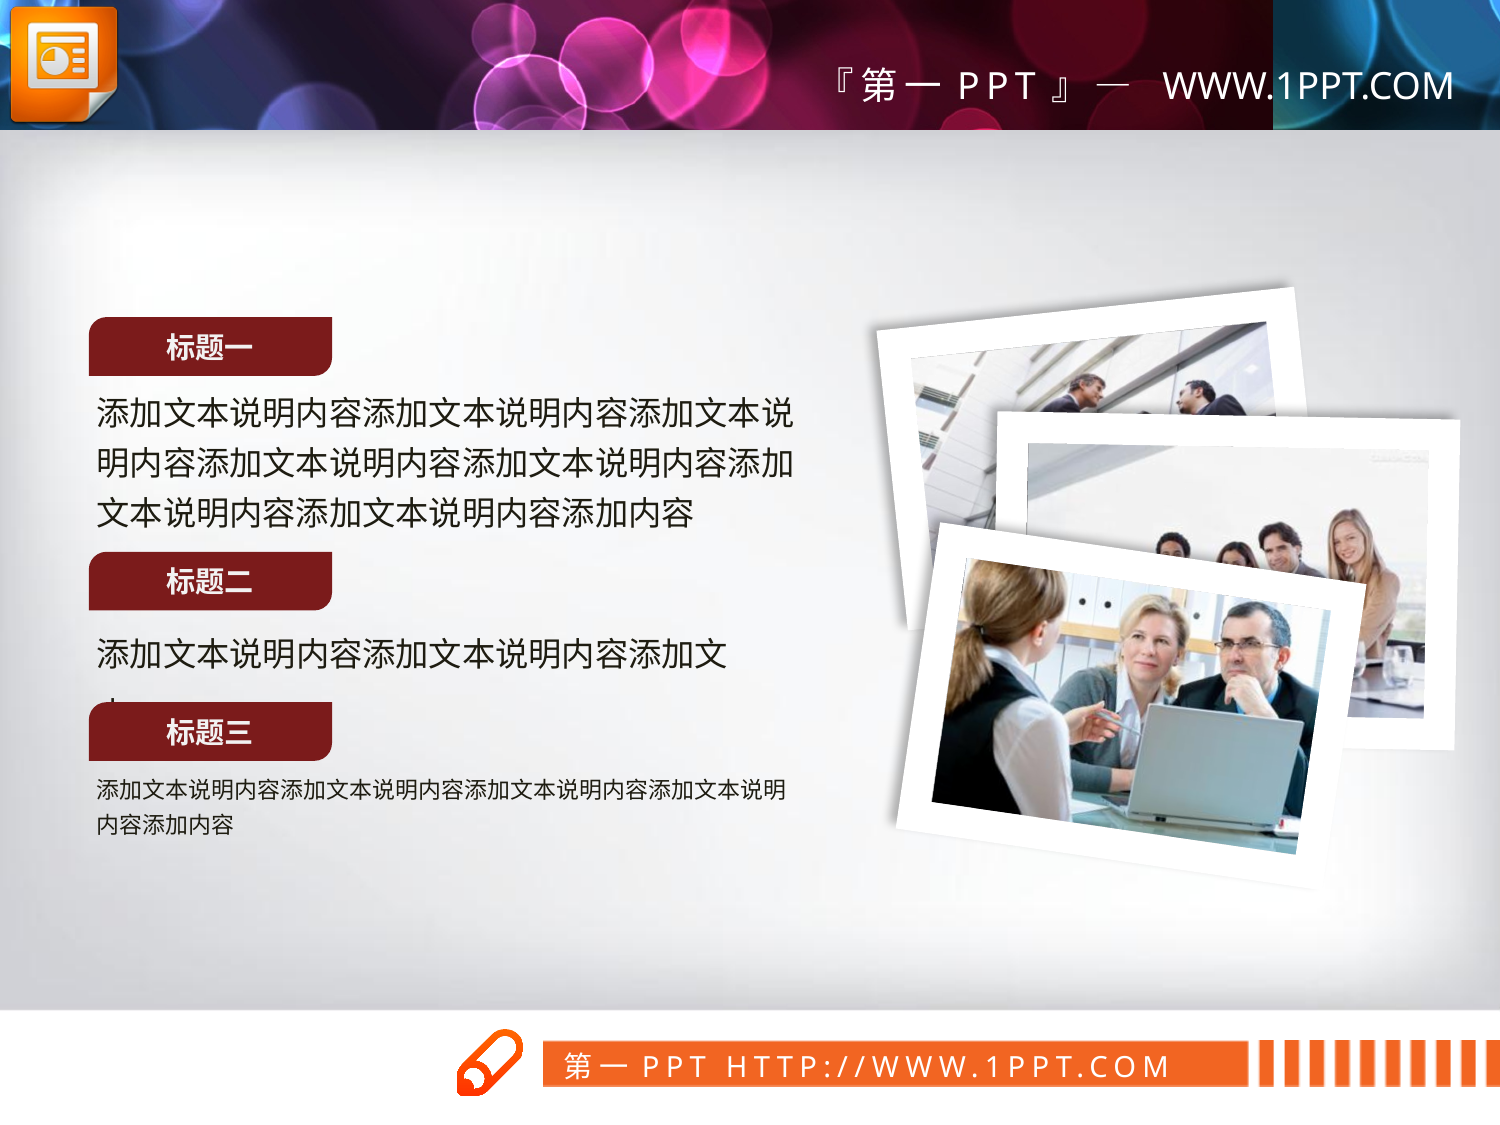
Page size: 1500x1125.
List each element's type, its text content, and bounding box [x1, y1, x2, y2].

text_box 标题三 [86, 700, 335, 759]
text_box 添加文本说明内容添加文本说明内容添加文本说明内容添加文本说明内容添加内容 [76, 759, 827, 848]
picture [543, 1040, 1500, 1087]
text_box 添加文本说明内容添加文本说明内容添加文本说明内容添加文本说明内容添加文本说明内容添加文本说明内容添加文本说明内容添加内容 [76, 372, 827, 543]
text_box 标题二 [86, 549, 335, 613]
picture [0, 0, 1500, 1012]
text_box 添加文本说明内容添加文本说明内容添加文本 [76, 603, 777, 744]
text_box 标题一 [86, 314, 335, 379]
